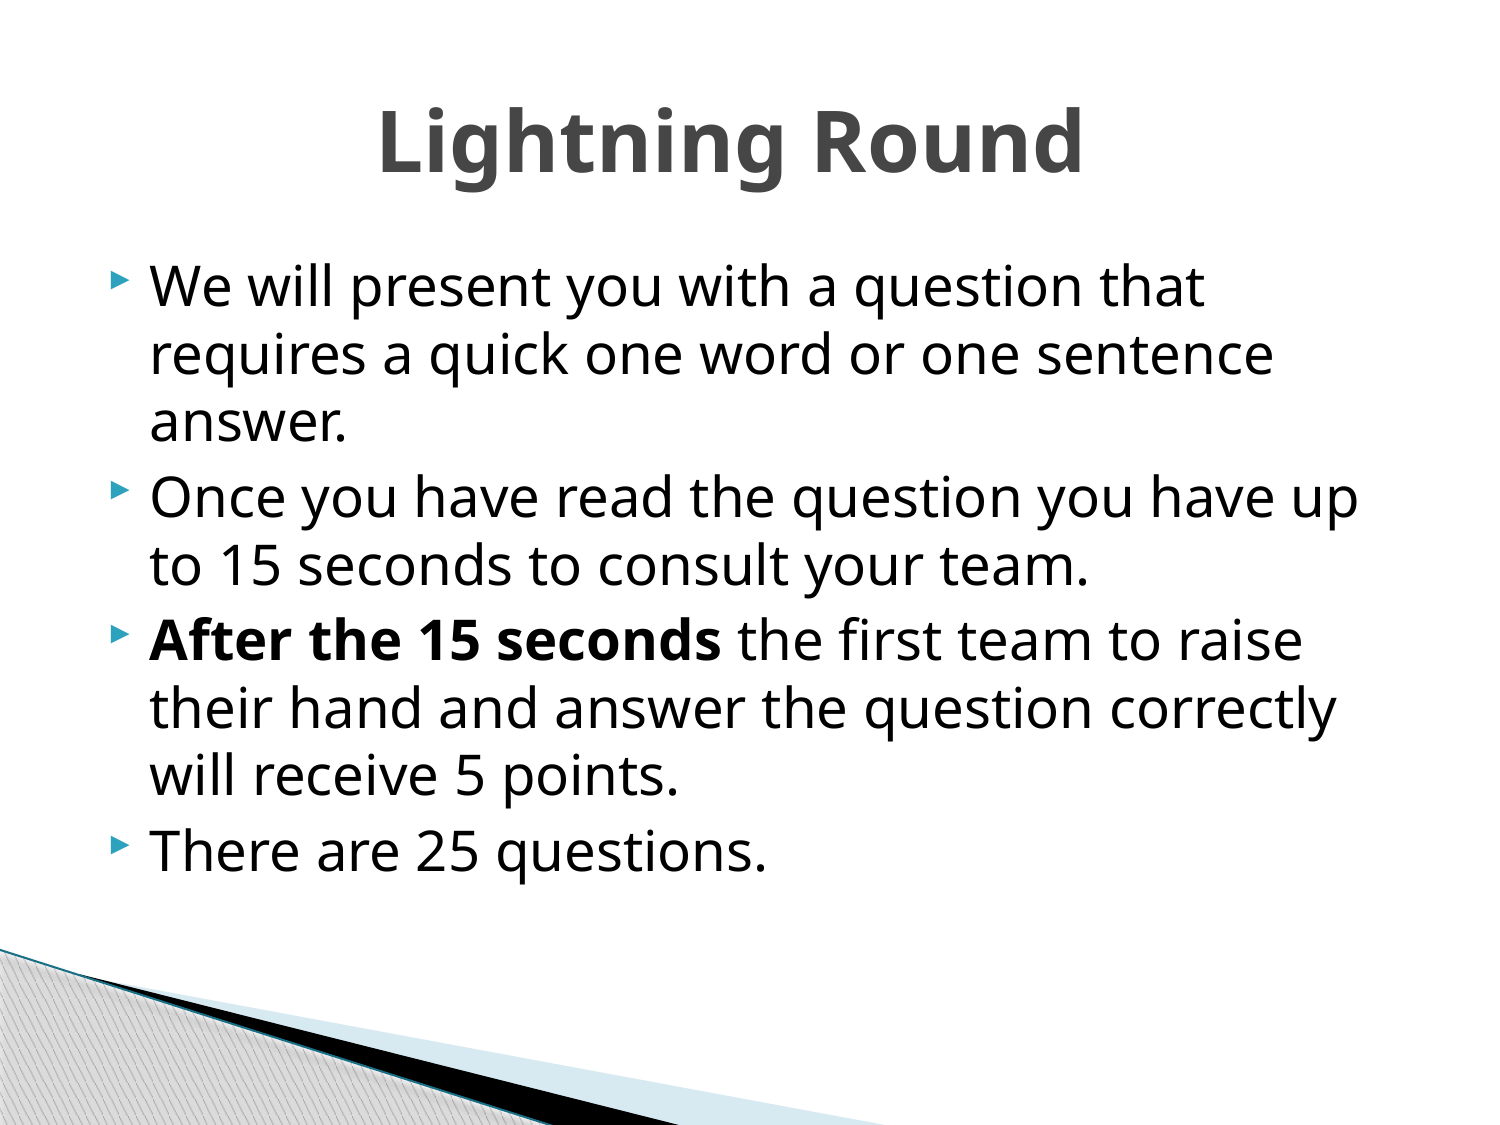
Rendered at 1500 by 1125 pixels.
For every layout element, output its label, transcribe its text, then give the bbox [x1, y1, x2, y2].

title Lightning Round [75, 45, 1425, 233]
list We will present you with a question that requires a quick one word or one sentence answer. Once you have read the question you have up to 15 seconds to consult your team. After the 15 seconds the first team to raise their hand and answer the question correctly will receive 5 points. There are 25 questions. [75, 243, 1425, 986]
